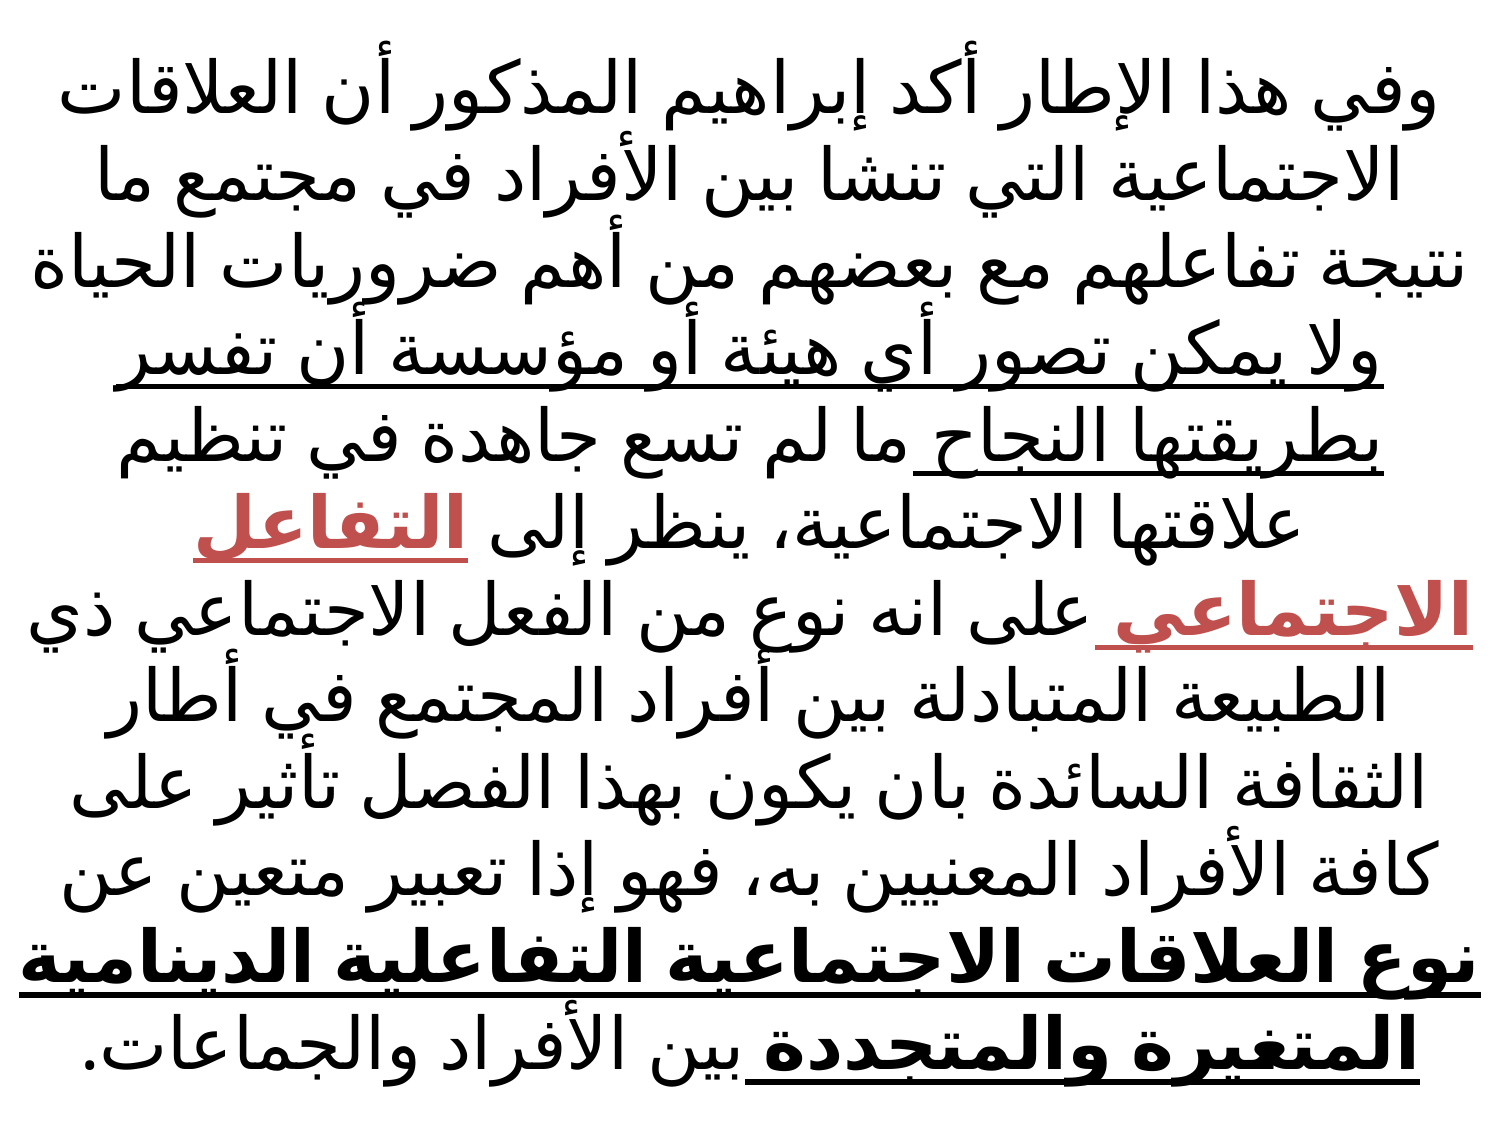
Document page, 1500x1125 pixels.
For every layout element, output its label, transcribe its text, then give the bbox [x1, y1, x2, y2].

title وفي هذا الإطار أكد إبراهيم المذكور أن العلاقات الاجتماعية التي تنشا بين الأفراد في مجتمع ما نتيجة تفاعلهم مع بعضهم من أهم ضروريات الحياة ولا يمكن تصور أي هيئة أو مؤسسة أن تفسر بطريقتها النجاح ما لم تسع جاهدة في تنظيم علاقتها الاجتماعية، ينظر إلى التفاعل الاجتماعي على انه نوع من الفعل الاجتماعي ذي الطبيعة المتبادلة بين أفراد المجتمع في أطار الثقافة السائدة بان يكون بهذا الفصل تأثير على كافة الأفراد المعنيين به، فهو إذا تعبير متعين عن نوع العلاقات الاجتماعية التفاعلية الدينامية المتغيرة والمتجددة بين الأفراد والجماعات. [0, 0, 1500, 1125]
